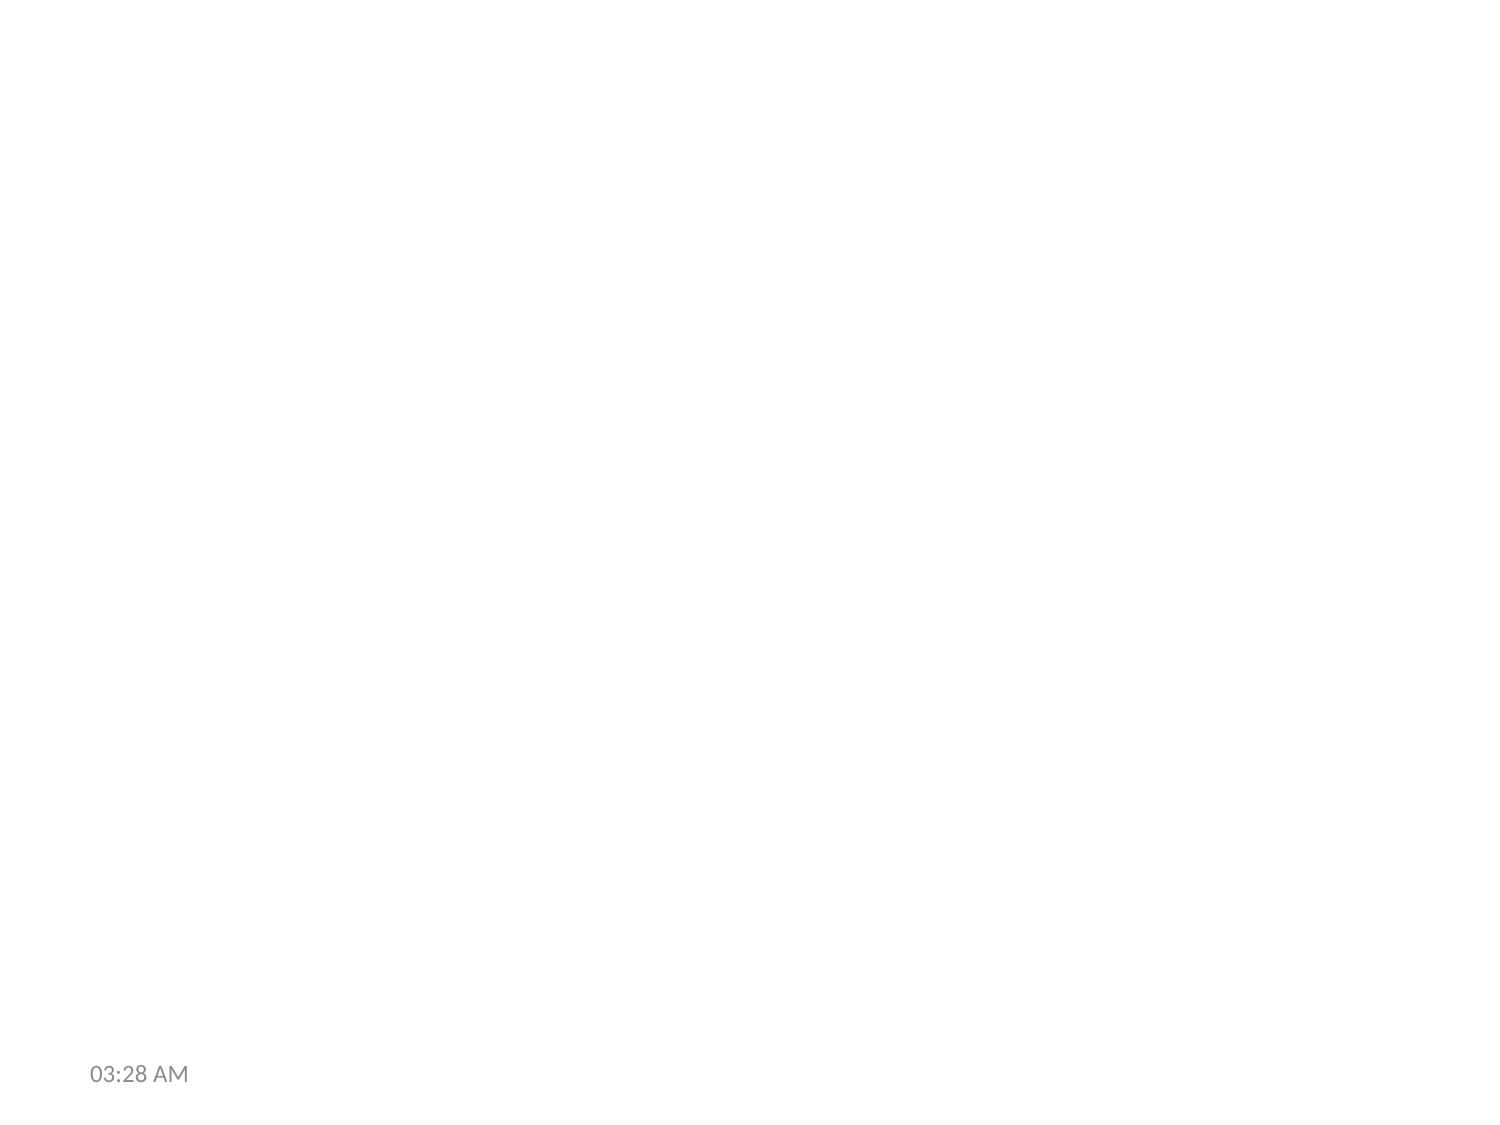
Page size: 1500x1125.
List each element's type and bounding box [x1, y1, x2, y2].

slide_number [75, 1042, 425, 1103]
